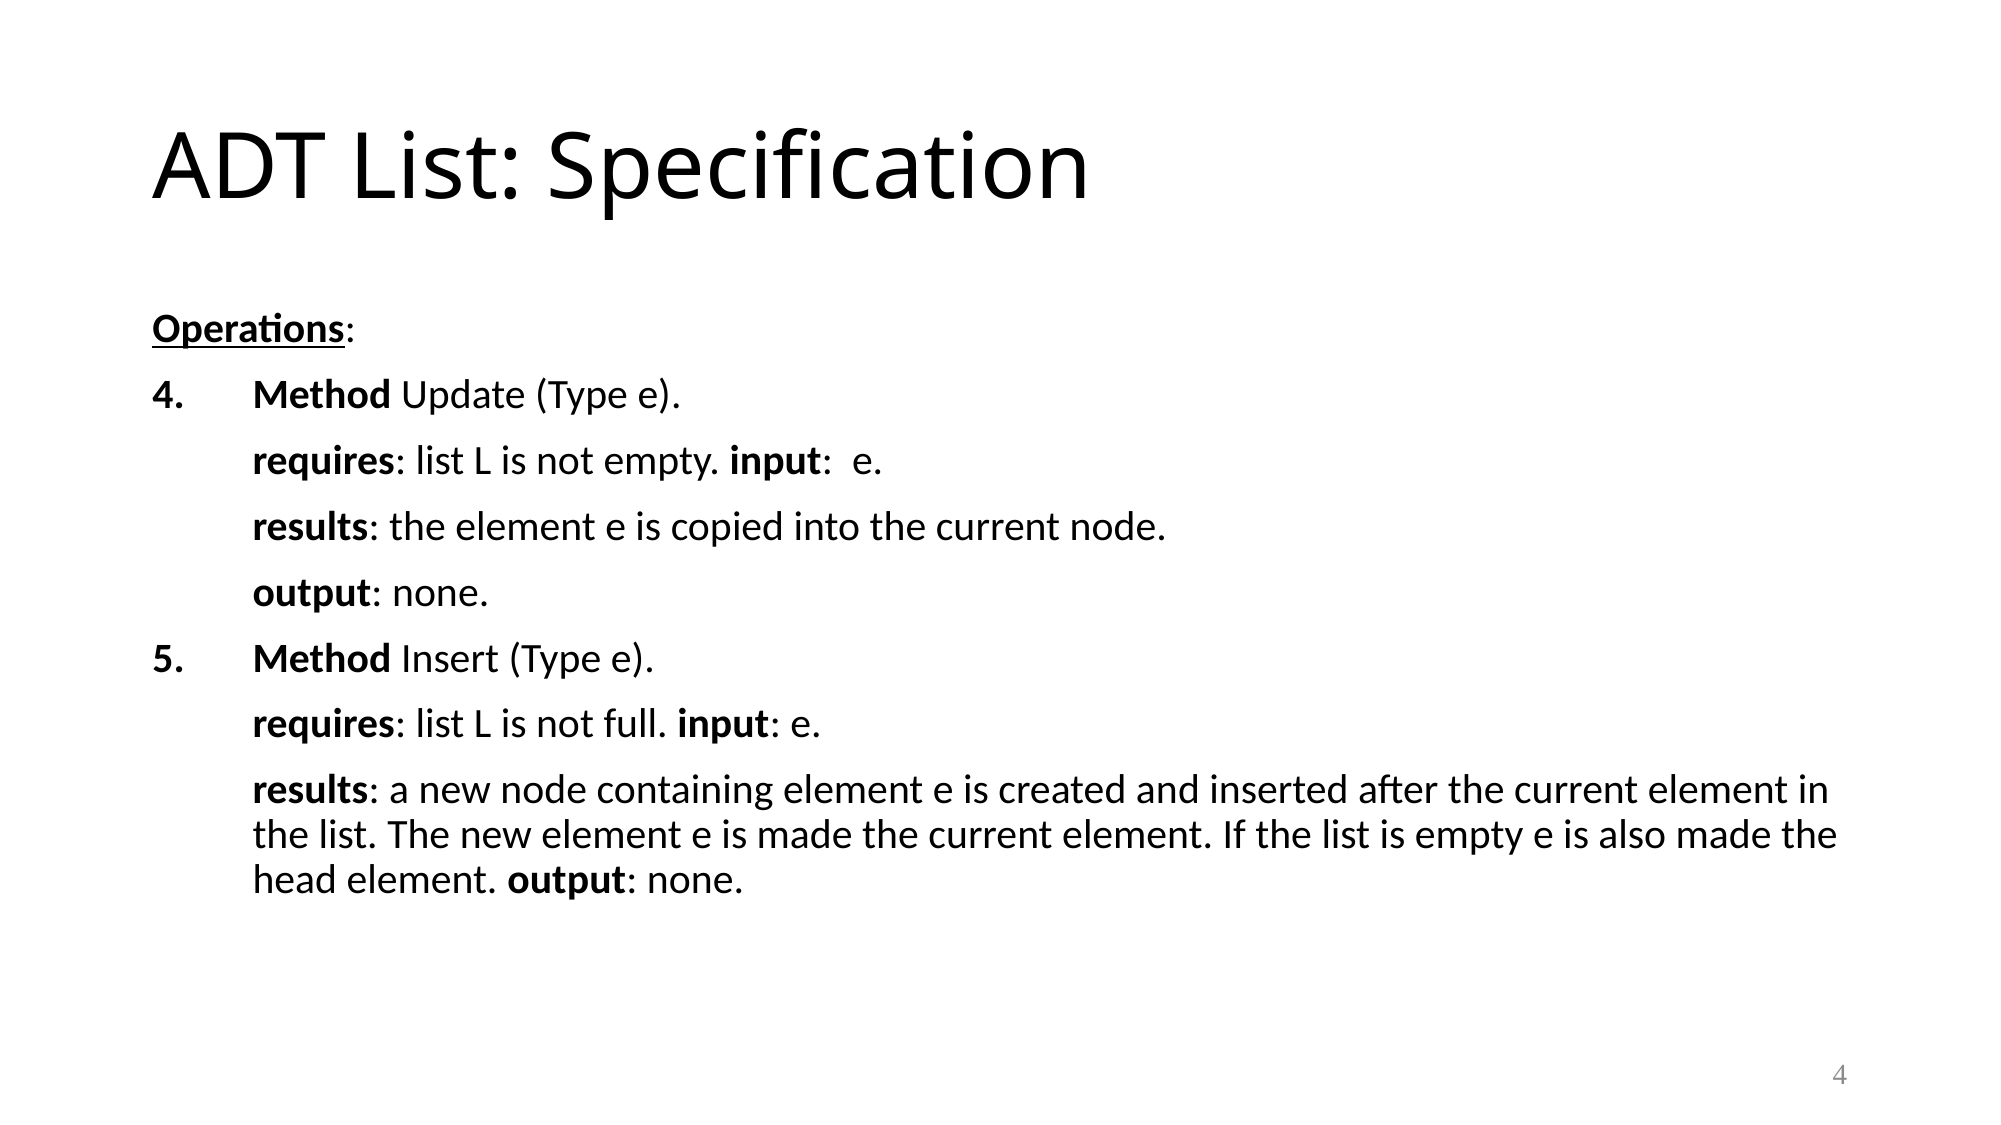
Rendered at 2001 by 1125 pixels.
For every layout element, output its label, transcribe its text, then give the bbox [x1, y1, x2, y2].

title ADT List: Specification [137, 59, 1863, 278]
list Operations: Method Update (Type e). requires: list L is not empty. input: e. results: the element e is copied into the current node. output: none. 5. Method Insert (Type e). requires: list L is not full. input: e. results: a new node containing element e is created and inserted after the current element in the list. The new element e is made the current element. If the list is empty e is also made the head element. output: none. [137, 299, 1863, 1014]
slide_number 4 [1412, 1042, 1863, 1103]
